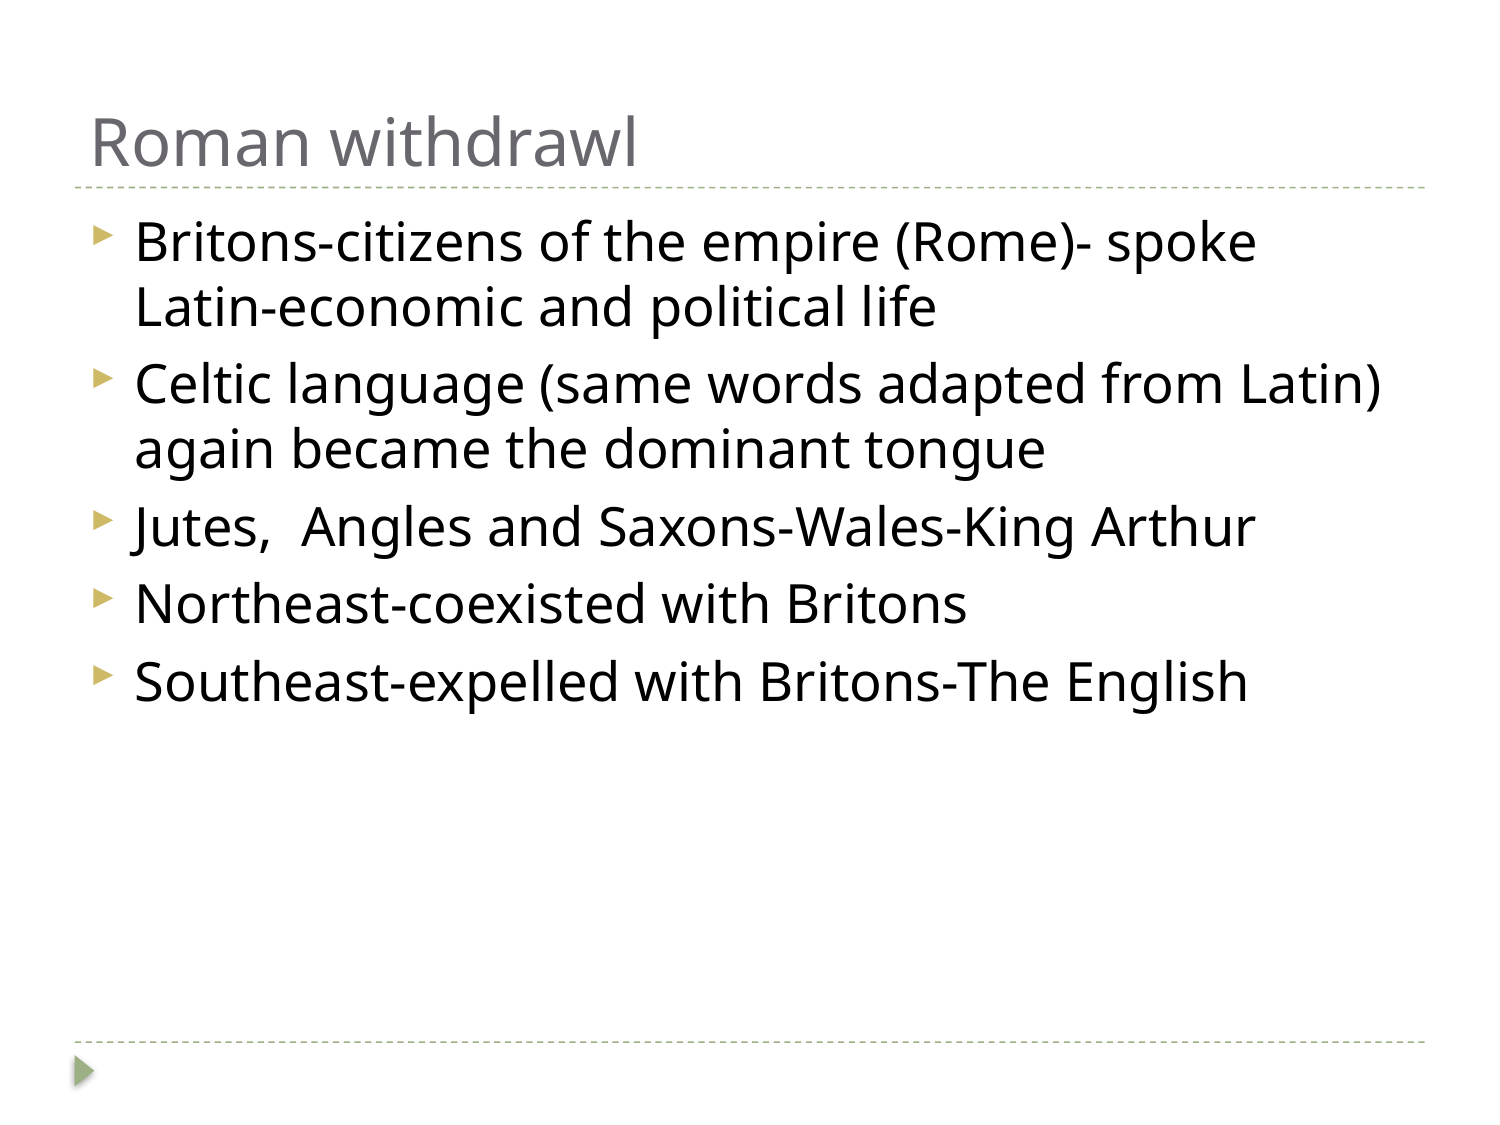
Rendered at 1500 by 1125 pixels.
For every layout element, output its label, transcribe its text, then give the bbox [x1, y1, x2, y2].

title Roman withdrawl [75, 24, 1425, 188]
list Britons-citizens of the empire (Rome)- spoke Latin-economic and political life Celtic language (same words adapted from Latin) again became the dominant tongue Jutes, Angles and Saxons-Wales-King Arthur Northeast-coexisted with Britons Southeast-expelled with Britons-The English [75, 200, 1425, 1010]
